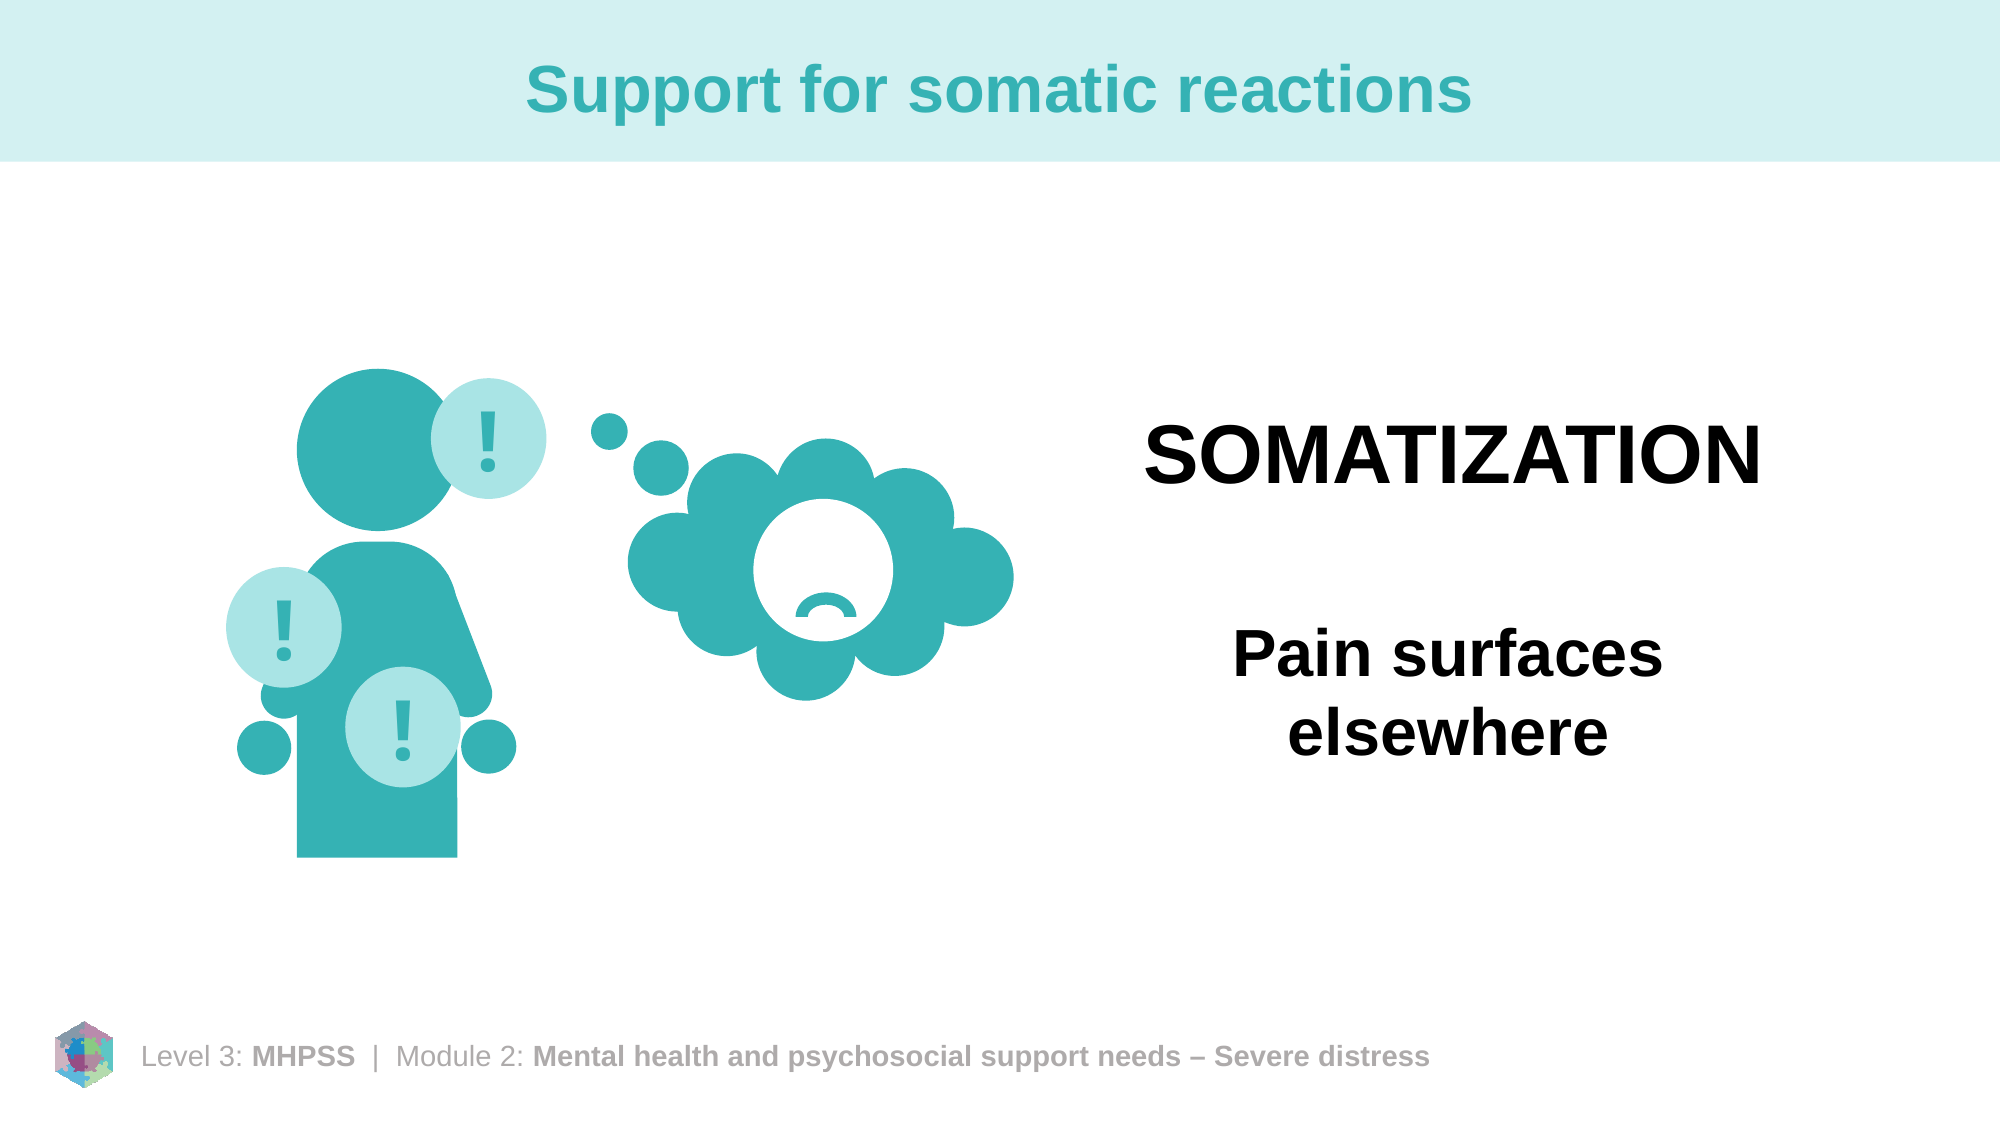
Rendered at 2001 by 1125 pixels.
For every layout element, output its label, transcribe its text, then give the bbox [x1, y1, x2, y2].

text_box [591, 413, 628, 450]
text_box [753, 498, 894, 642]
text_box [633, 440, 689, 496]
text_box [225, 368, 547, 858]
picture [55, 1021, 113, 1088]
text_box [627, 438, 1014, 701]
text_box Pain surfaces elsewhere [1189, 566, 1709, 812]
title Support for somatic reactions [137, 19, 1863, 163]
text_box SOMATIZATION [1101, 378, 1806, 522]
